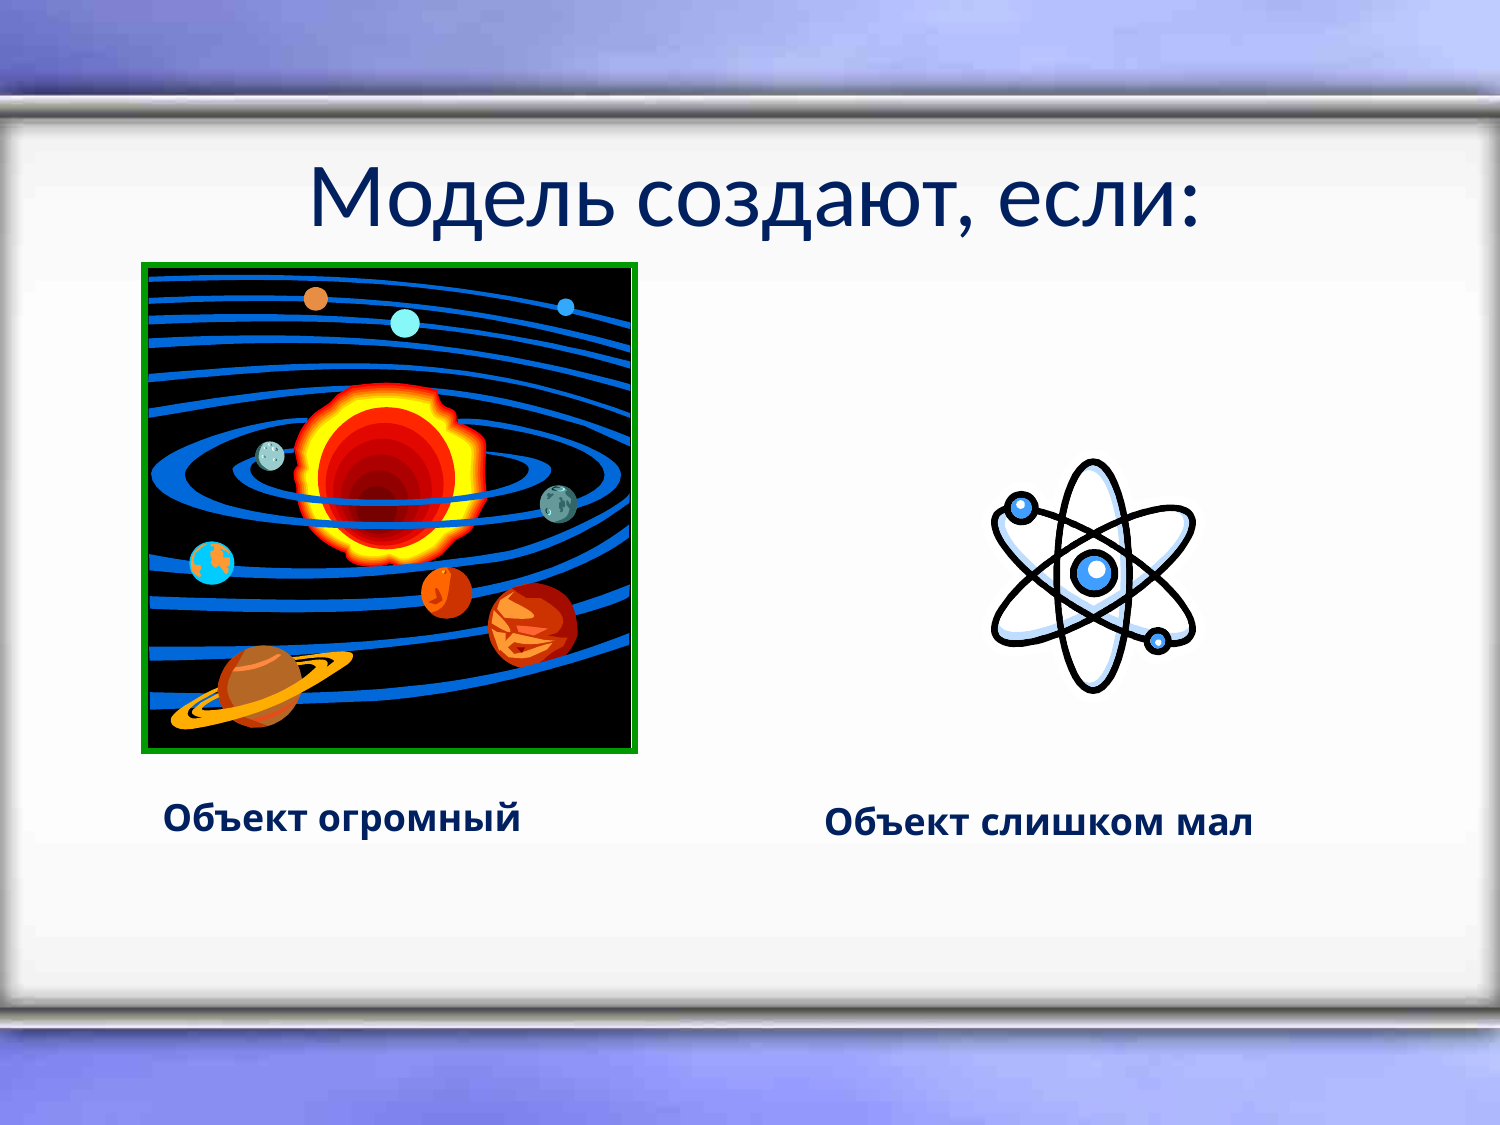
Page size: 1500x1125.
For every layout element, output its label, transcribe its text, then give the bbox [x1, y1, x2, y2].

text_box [938, 408, 1258, 728]
title Модель создают, если: [41, 113, 1471, 267]
picture [0, 0, 1500, 1125]
text_box Объект огромный [147, 786, 680, 847]
text_box Объект слишком мал [809, 786, 1447, 852]
